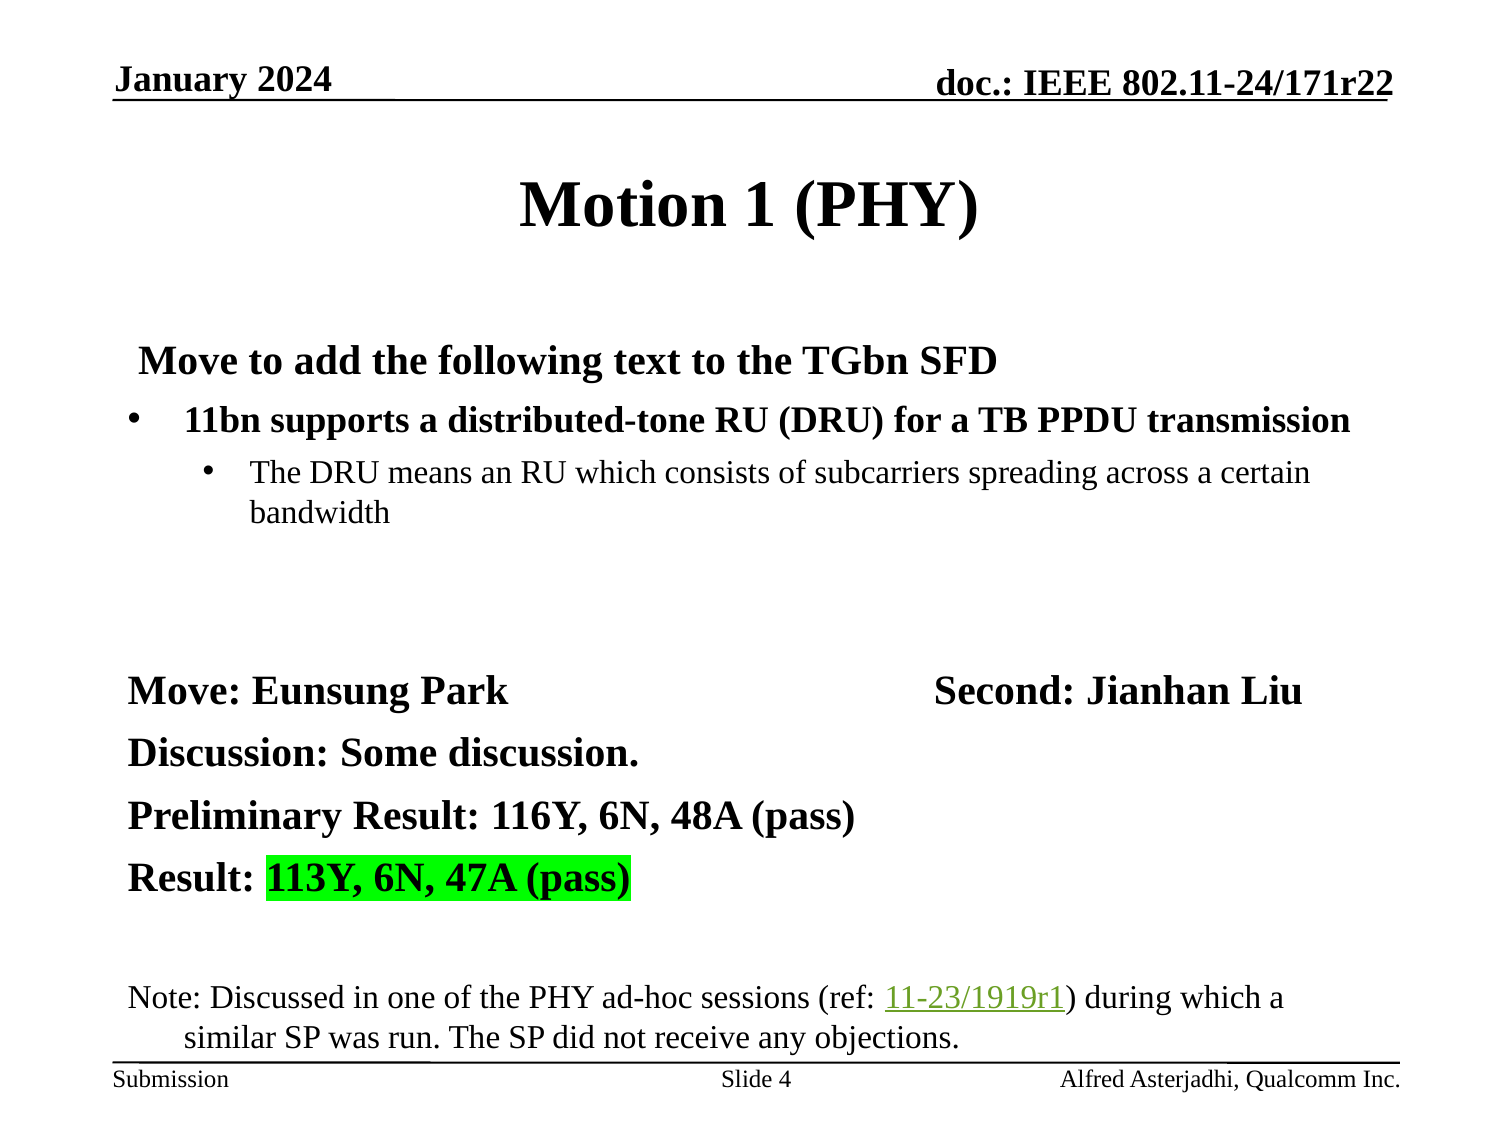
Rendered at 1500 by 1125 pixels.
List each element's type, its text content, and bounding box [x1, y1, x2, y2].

slide_number Slide 4 [712, 1061, 800, 1123]
footer Alfred Asterjadhi, Qualcomm Inc. [878, 1061, 1402, 1093]
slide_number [114, 54, 423, 100]
list Move to add the following text to the TGbn SFD 11bn supports a distributed-tone RU (DRU) for a TB PPDU transmission The DRU means an RU which consists of subcarriers spreading across a certain bandwidth Move: Eunsung Park Second: Jianhan Liu Discussion: Some discussion. Preliminary Result: 116Y, 6N, 48A (pass) Result: 113Y, 6N, 47A (pass) Note: Discussed in one of the PHY ad-hoc sessions (ref: 11-23/1919r1) during which a similar SP was run. The SP did not receive any objections. [112, 324, 1388, 1000]
title Motion 1 (PHY) [112, 112, 1388, 288]
